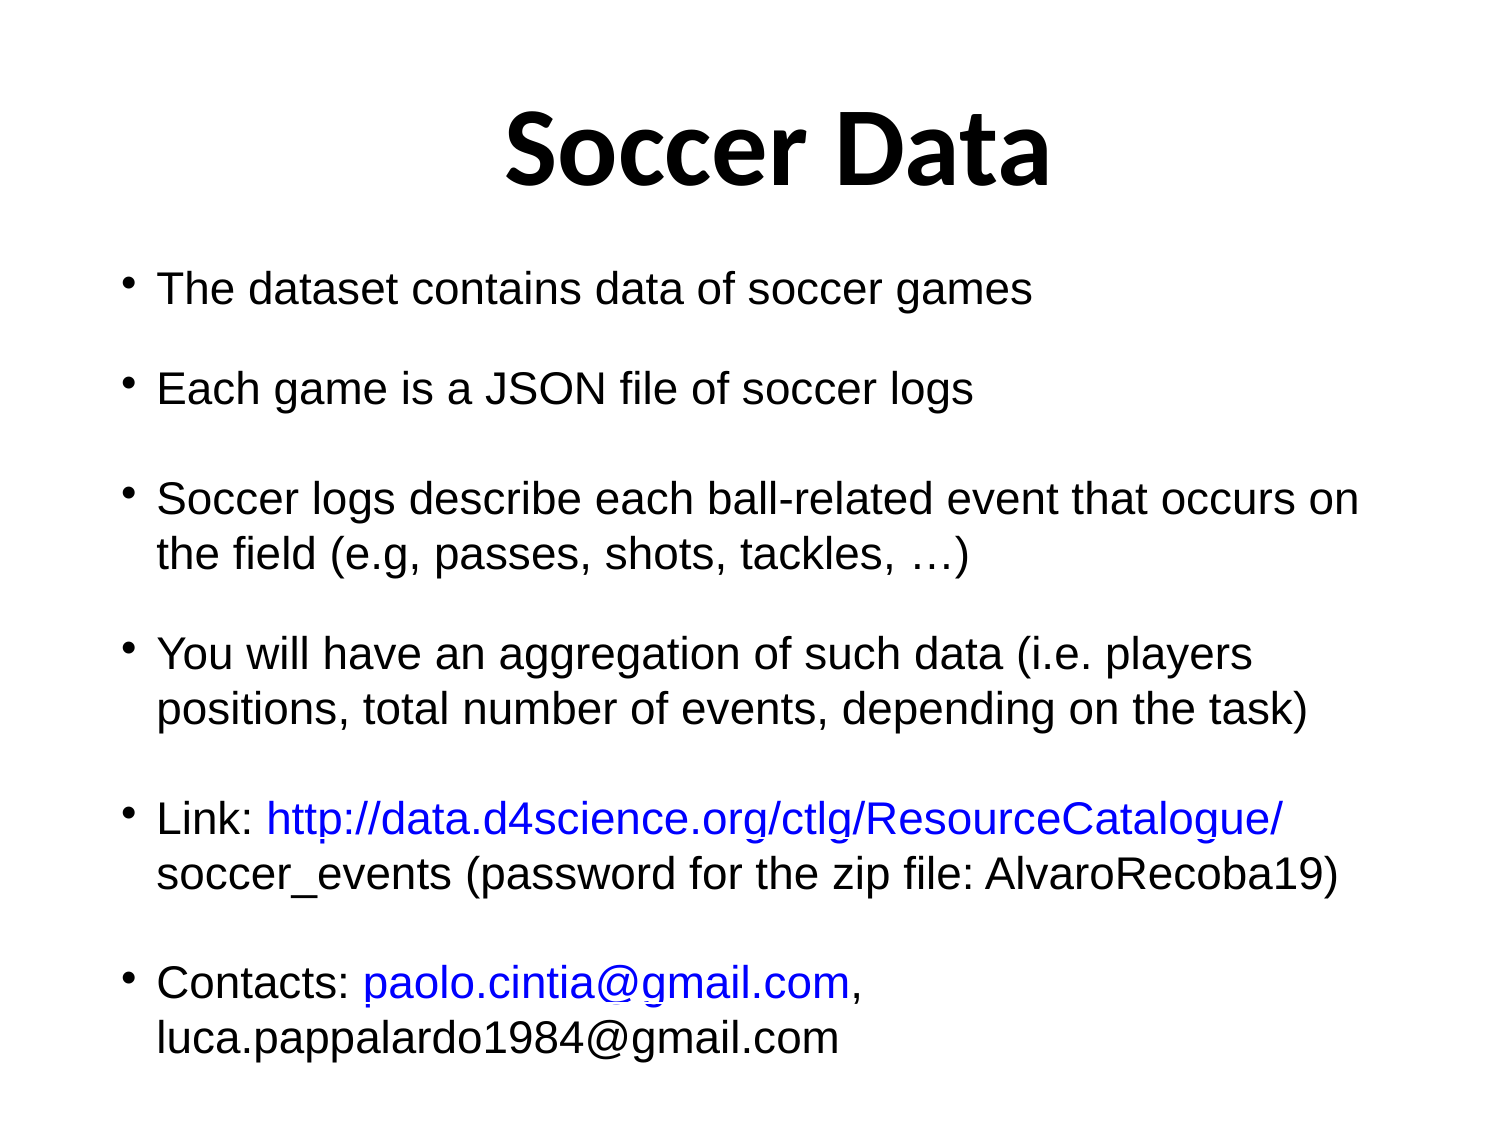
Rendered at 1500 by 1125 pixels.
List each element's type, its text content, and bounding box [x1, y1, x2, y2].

text_box Soccer Data [323, 65, 1235, 215]
text_box The dataset contains data of soccer games Each game is a JSON file of soccer logs Soccer logs describe each ball-related event that occurs on the field (e.g, passes, shots, tackles, …) You will have an aggregation of such data (i.e. players positions, total number of events, depending on the task) Link: http://data.d4science.org/ctlg/ResourceCatalogue/soccer_events (password for the zip file: AlvaroRecoba19) Contacts: paolo.cintia@gmail.com, luca.pappalardo1984@gmail.com [106, 251, 1418, 718]
